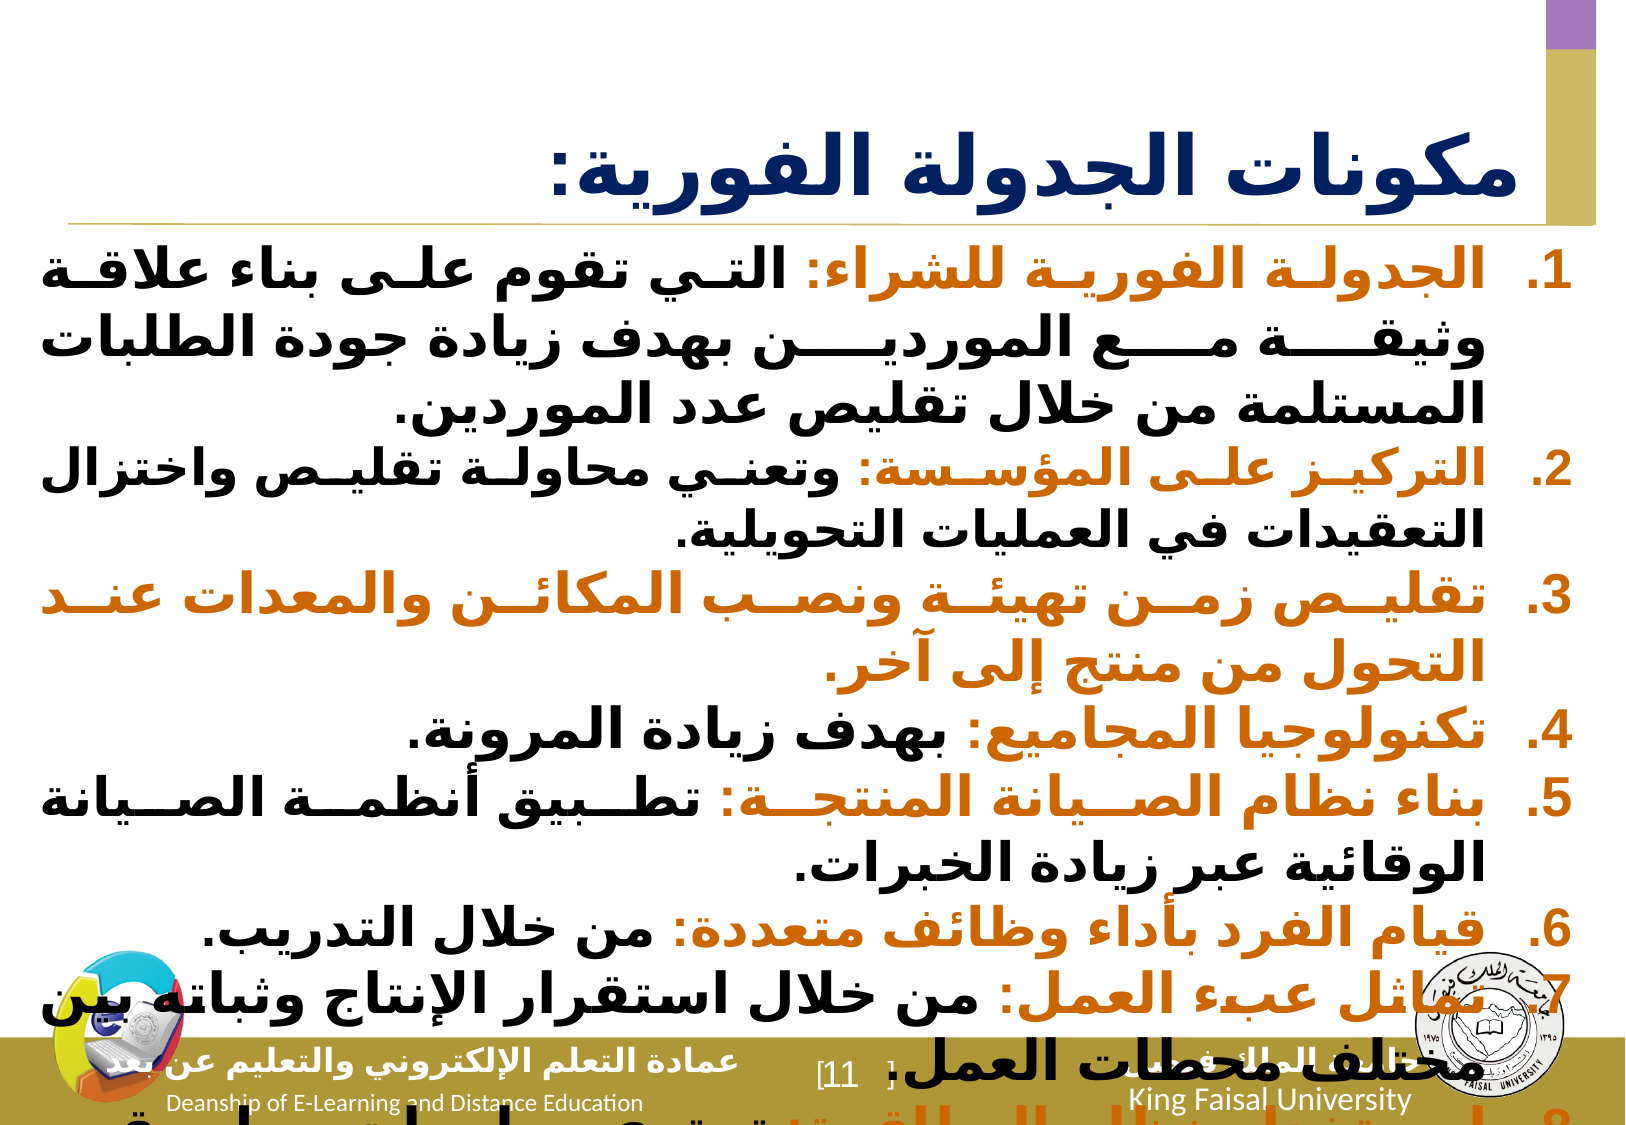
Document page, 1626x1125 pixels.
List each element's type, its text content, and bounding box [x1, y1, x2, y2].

title مكونات الجدولة الفورية: [49, 99, 1538, 224]
text_box الجدولة الفورية للشراء: التي تقوم على بناء علاقة وثيقة مع الموردين بهدف زيادة جودة الطلبات المستلمة من خلال تقليص عدد الموردين. التركيز على المؤسسة: وتعني محاولة تقليص واختزال التعقيدات في العمليات التحويلية. تقليص زمن تهيئة ونصب المكائن والمعدات عند التحول من منتج إلى آخر. تكنولوجيا المجاميع: بهدف زيادة المرونة. بناء نظام الصيانة المنتجة: تطبيق أنظمة الصيانة الوقائية عبر زيادة الخبرات. قيام الفرد بأداء وظائف متعددة: من خلال التدريب. تماثل عبء العمل: من خلال استقرار الإنتاج وثباته بين مختلف محطات العمل. استخدام نظام البطاقة: تحتوي معلومات حول رقم الجزء ومكوناته والأسبقيات.. السيطرة الشاملة على الجودة: عبر جعل الجودة الأسبقية الأولى لأهداف المنظمة. حلقات الجودة. [24, 224, 1588, 1125]
